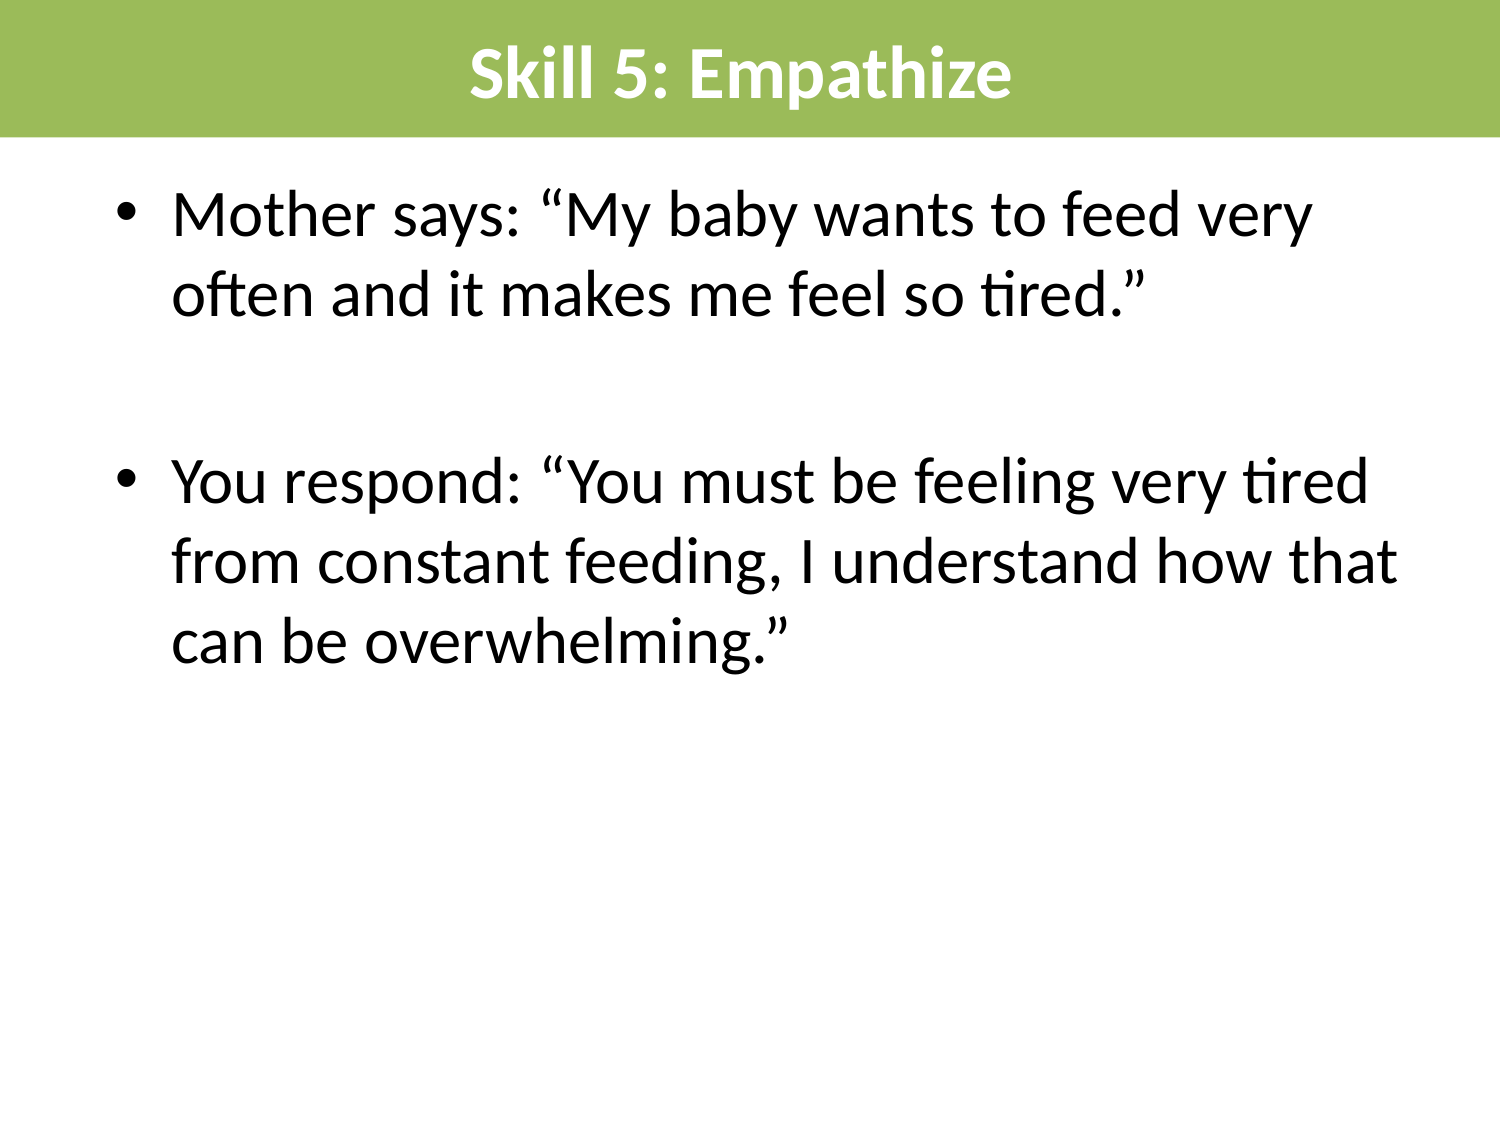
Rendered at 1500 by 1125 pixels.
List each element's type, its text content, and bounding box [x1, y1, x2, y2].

list Mother says: “My baby wants to feed very often and it makes me feel so tired.” You respond: “You must be feeling very tired from constant feeding, I understand how that can be overwhelming.” [99, 162, 1450, 905]
text_box Skill 5: Empathize [0, 0, 1500, 138]
